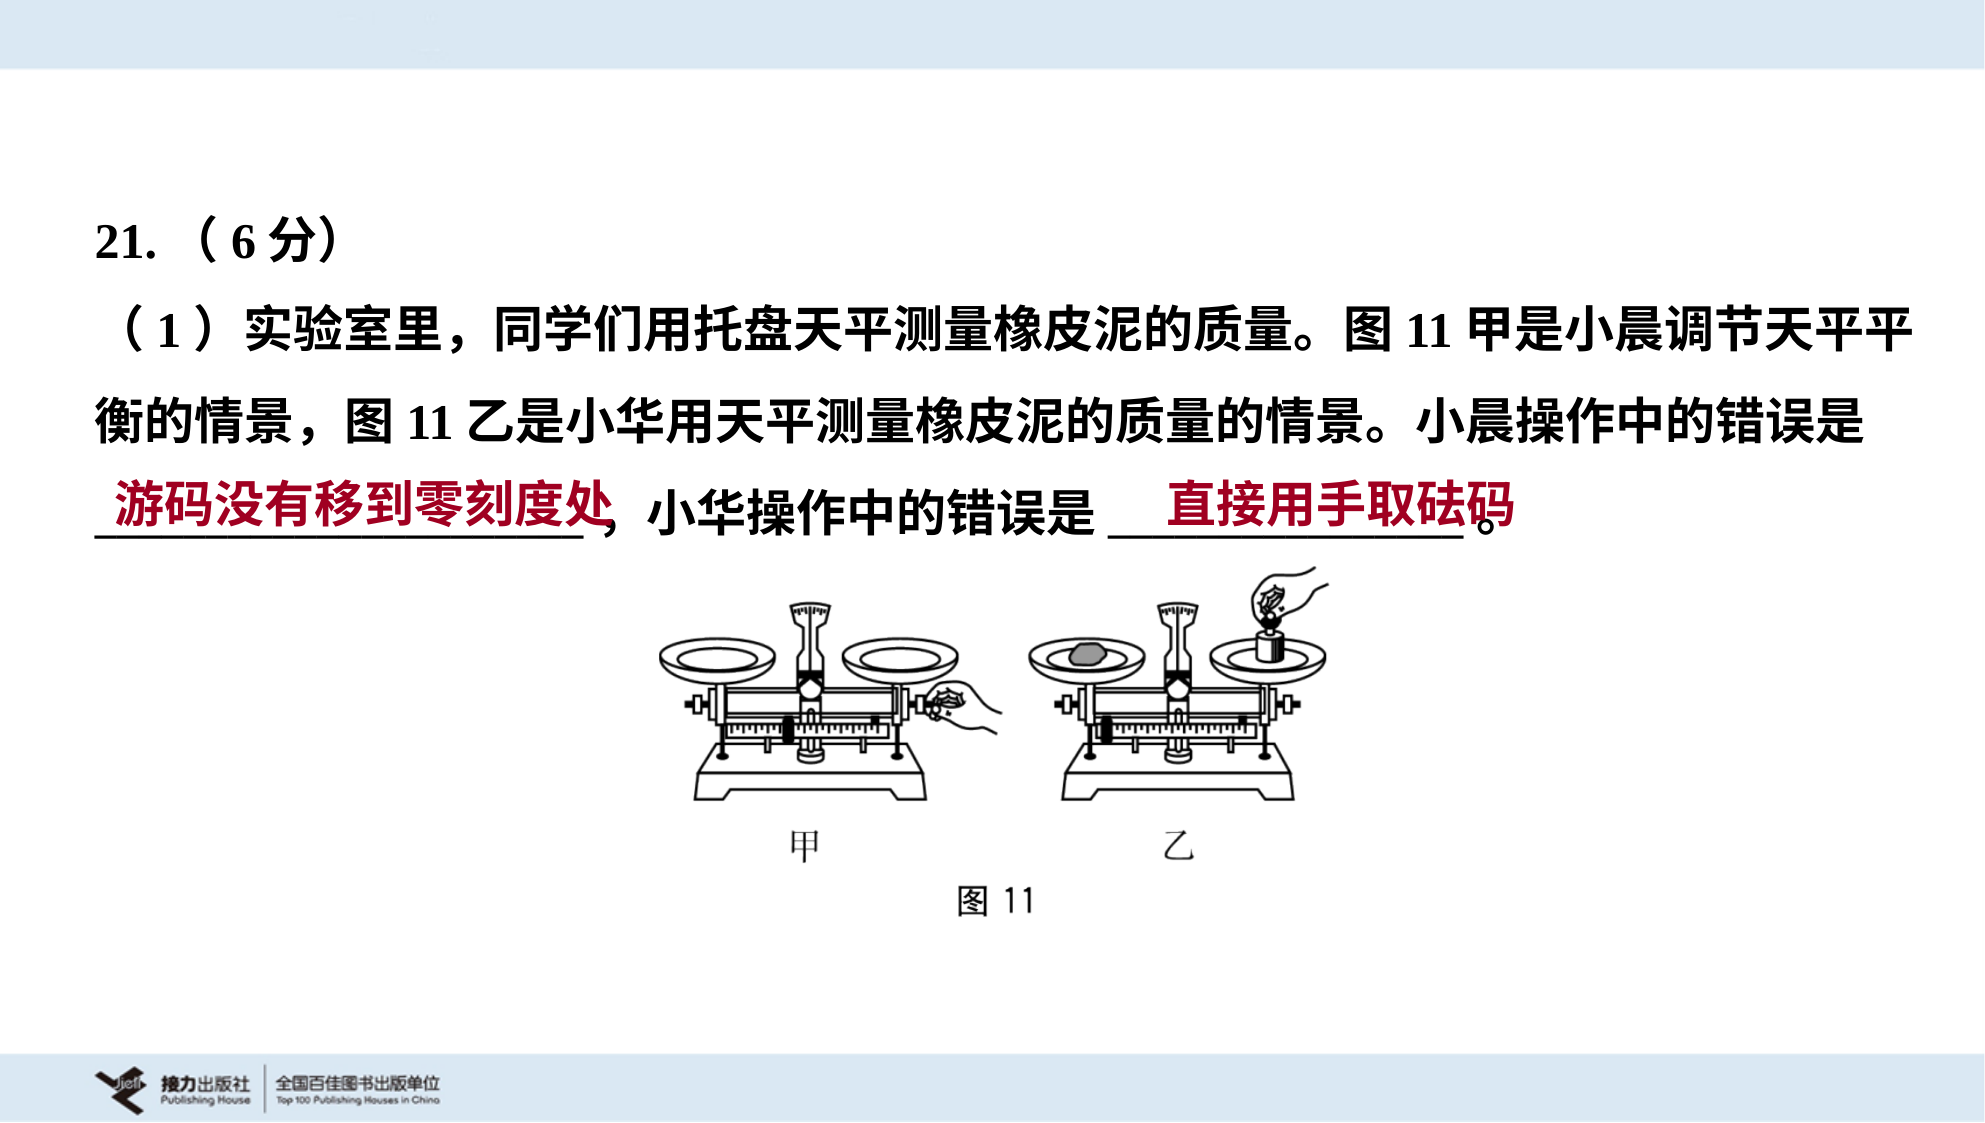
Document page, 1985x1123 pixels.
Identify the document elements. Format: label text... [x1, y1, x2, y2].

picture [0, 0, 1985, 1122]
text_box 游码没有移到零刻度处 [95, 444, 634, 533]
text_box 直接用手取砝码 [1147, 444, 1536, 533]
text_box （1）实验室里，同学们用托盘天平测量橡皮泥的质量。图11甲是小晨调节天平平 衡的情景，图11乙是小华用天平测量橡皮泥的质量的情景。小晨操作中的错误是 ______________________，小华操作中的错误是________________。 [94, 266, 1892, 542]
text_box 21.（6分） [94, 180, 1892, 266]
